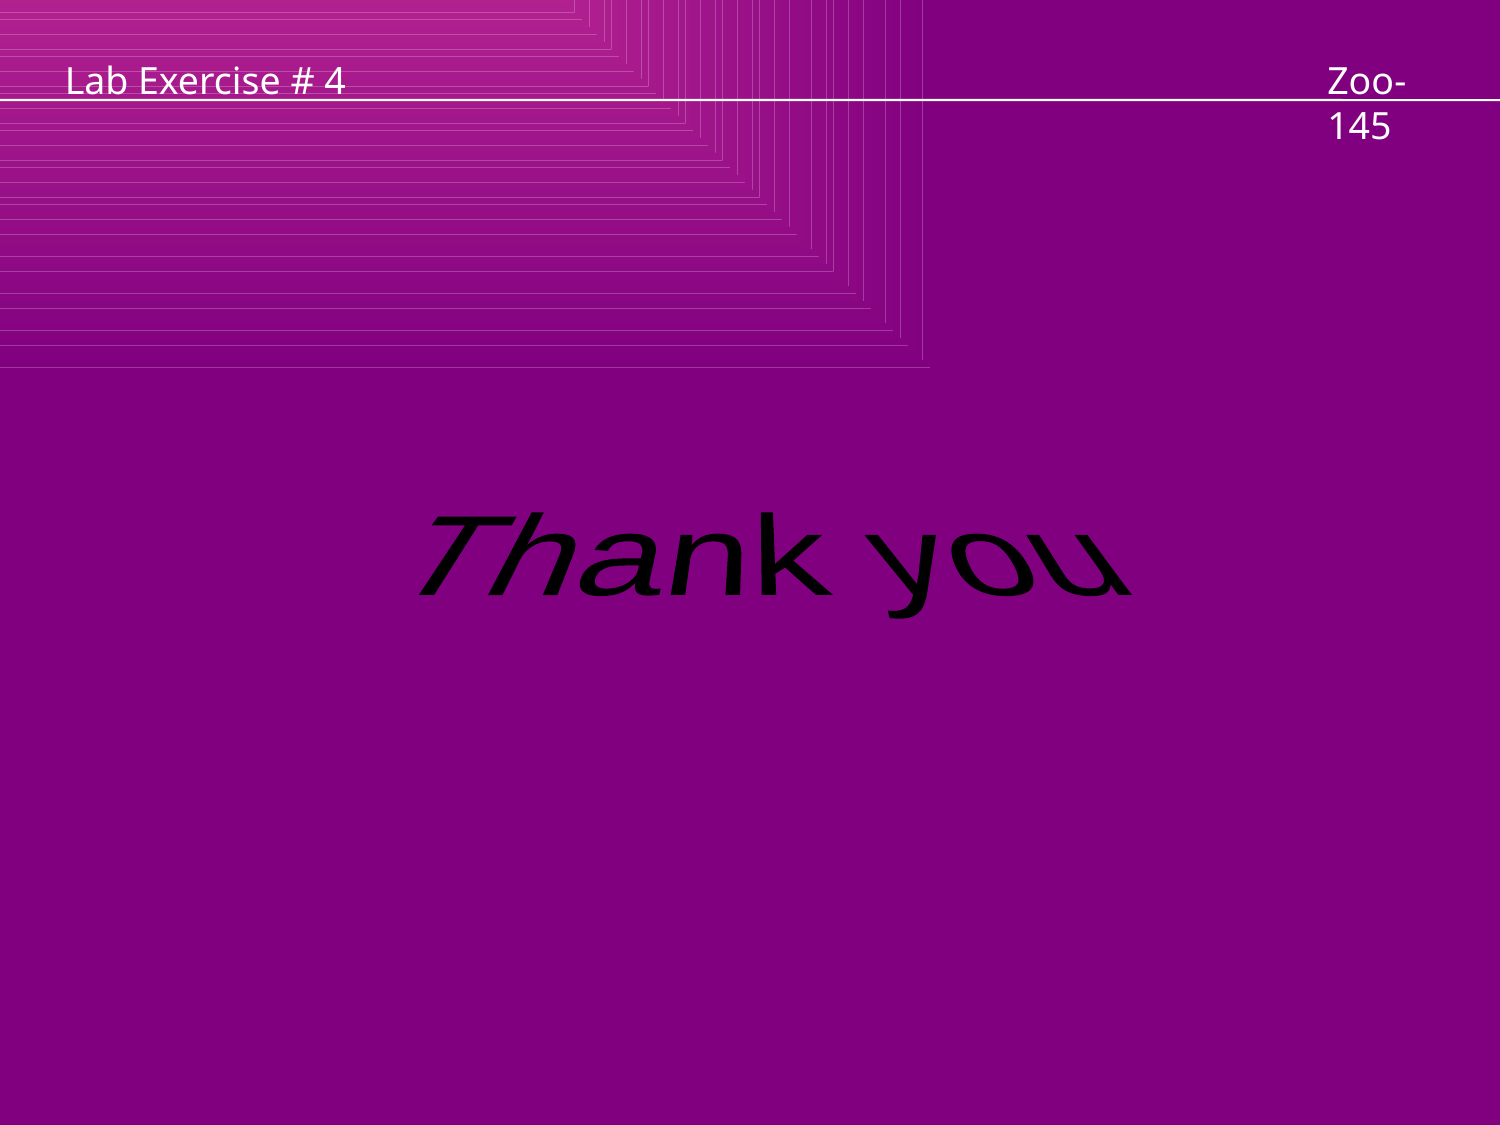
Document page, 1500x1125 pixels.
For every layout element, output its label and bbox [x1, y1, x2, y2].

text_box [0, 49, 1500, 111]
